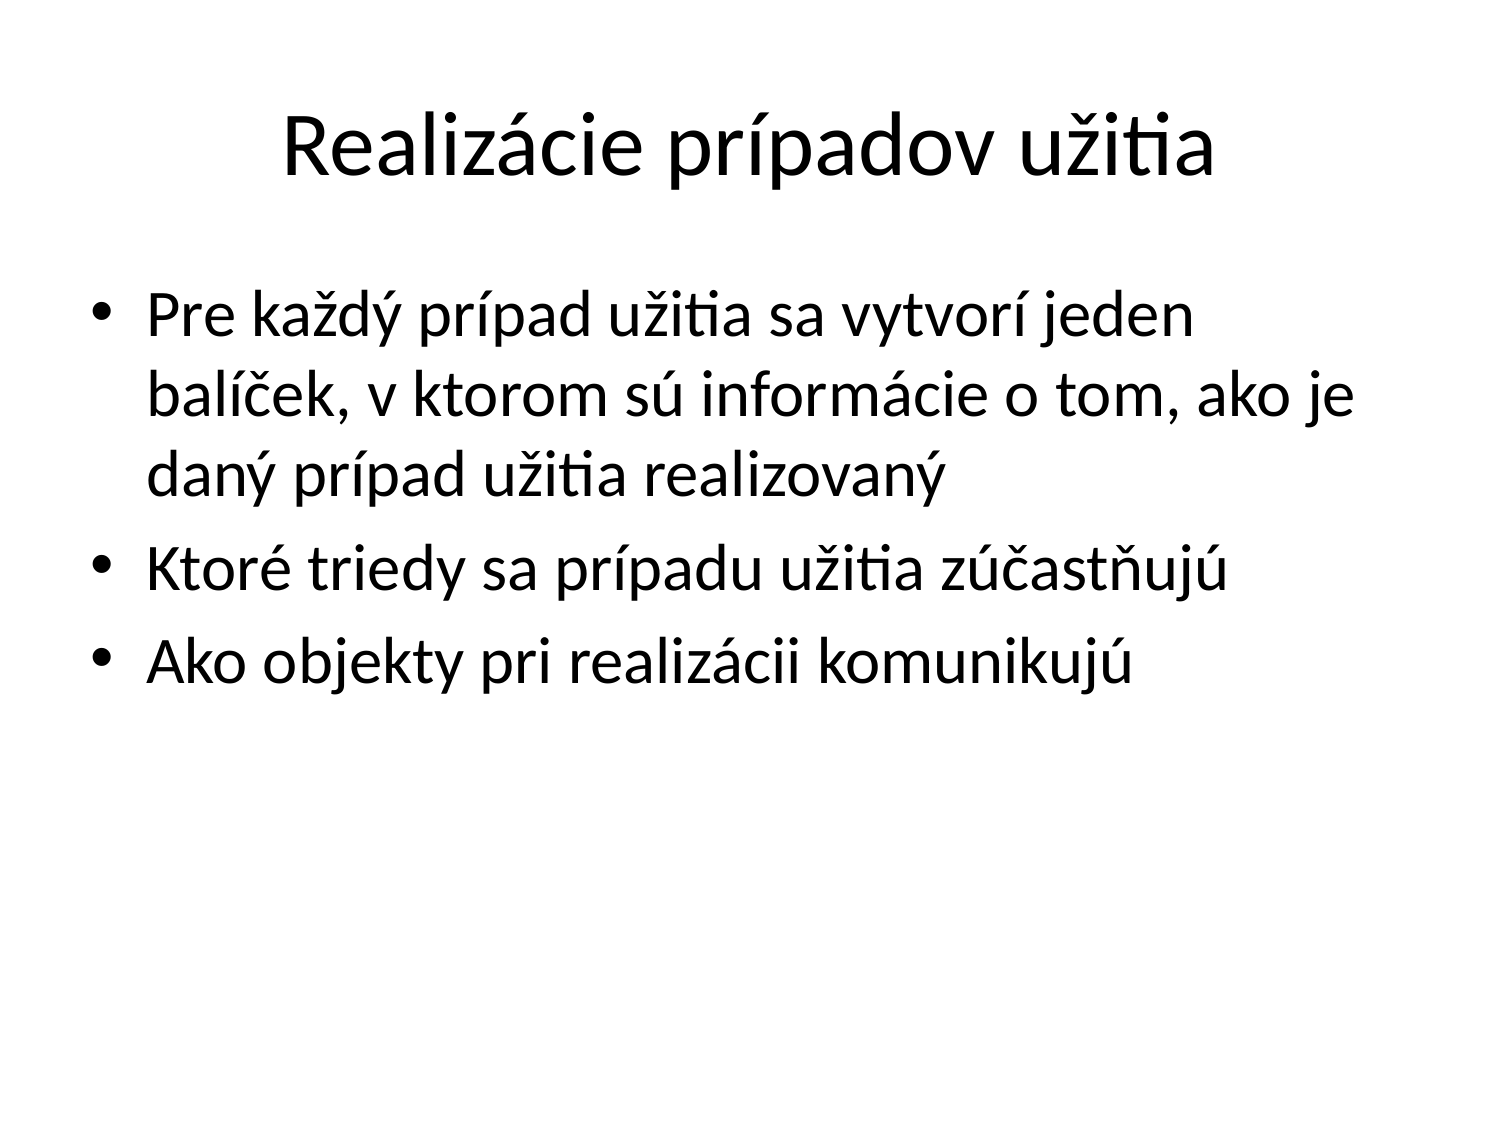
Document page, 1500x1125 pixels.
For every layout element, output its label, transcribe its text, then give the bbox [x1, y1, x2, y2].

title Realizácie prípadov užitia [75, 45, 1425, 233]
list Pre každý prípad užitia sa vytvorí jeden balíček, v ktorom sú informácie o tom, ako je daný prípad užitia realizovaný Ktoré triedy sa prípadu užitia zúčastňujú Ako objekty pri realizácii komunikujú [75, 262, 1425, 1005]
